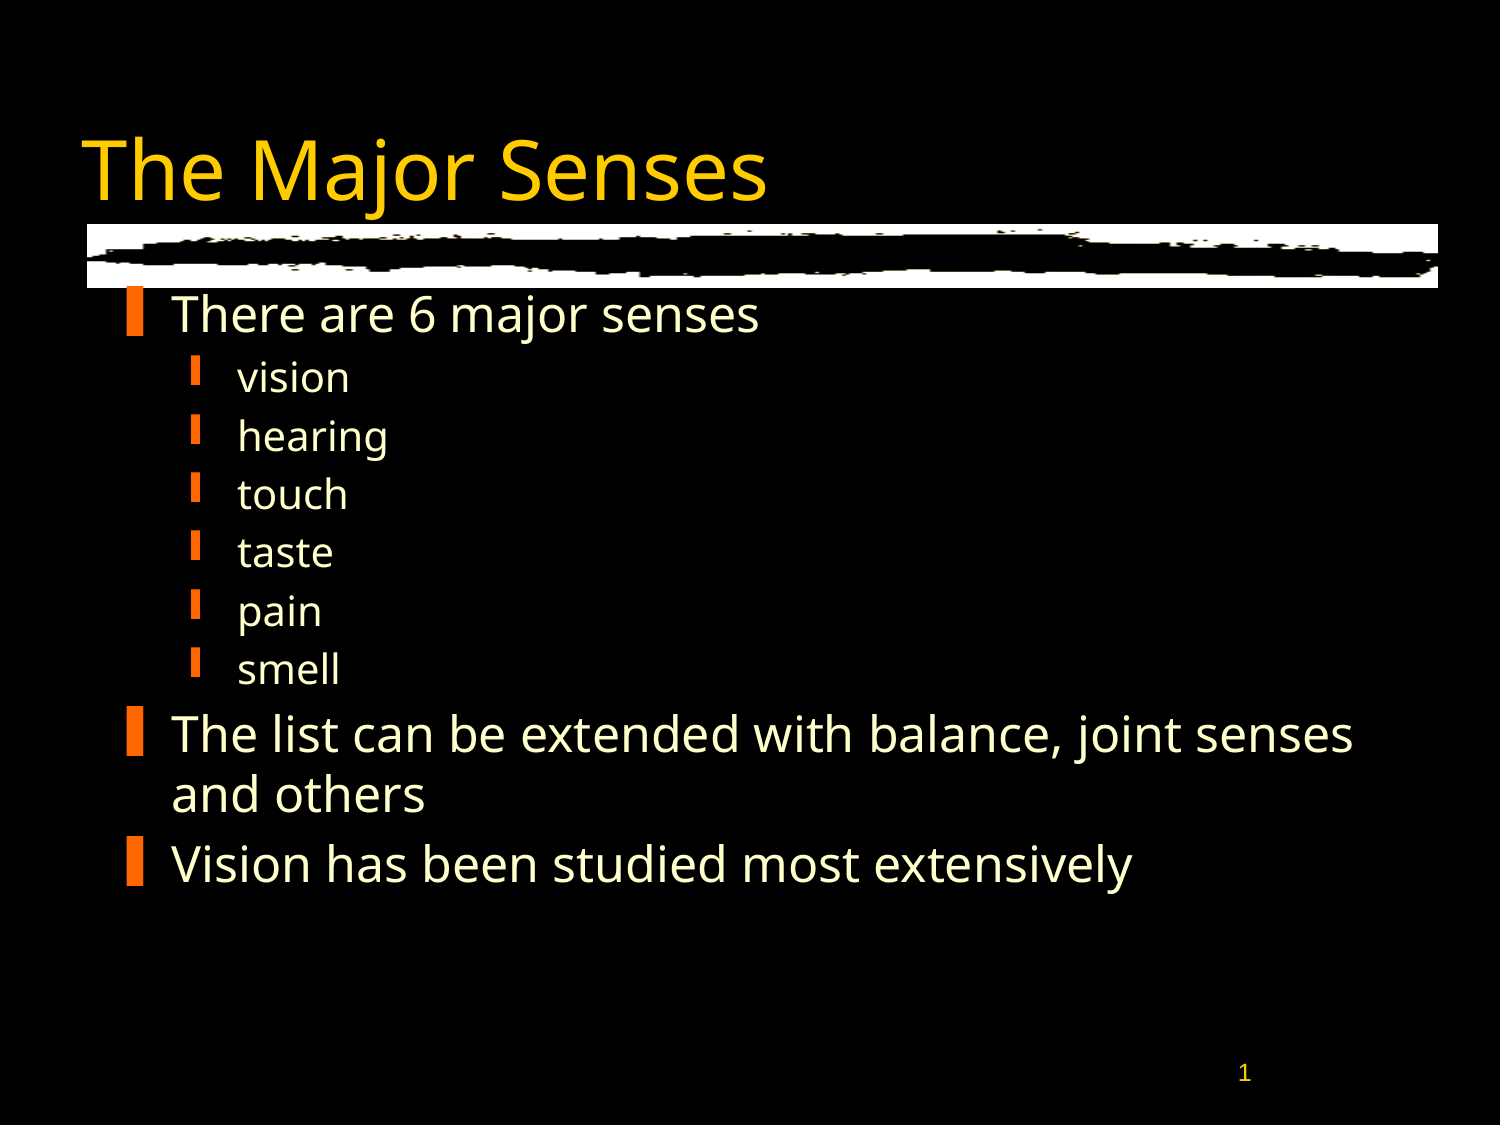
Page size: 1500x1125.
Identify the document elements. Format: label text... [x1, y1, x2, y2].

title The Major Senses [66, 37, 1342, 226]
list There are 6 major senses vision hearing touch taste pain smell The list can be extended with balance, joint senses and others Vision has been studied most extensively [99, 274, 1401, 960]
